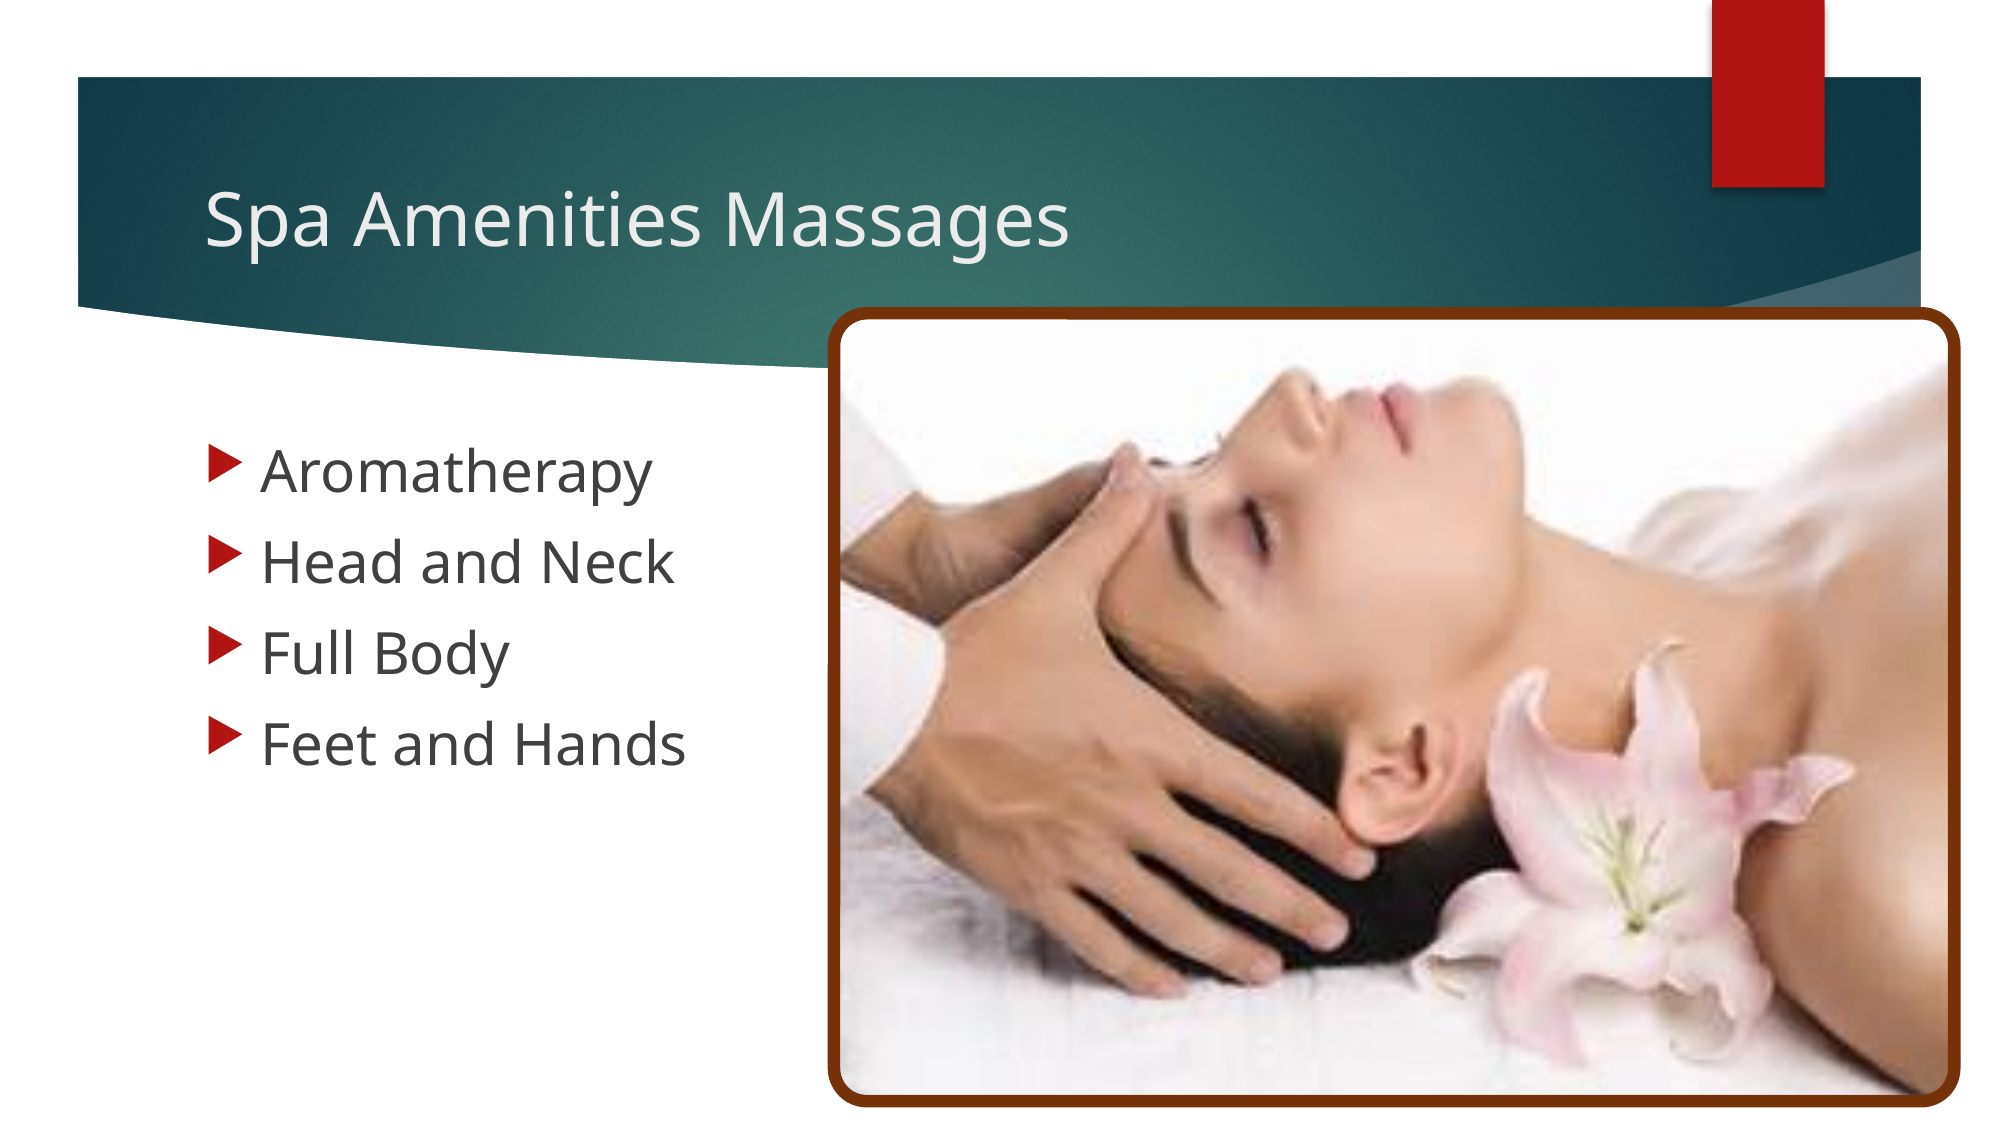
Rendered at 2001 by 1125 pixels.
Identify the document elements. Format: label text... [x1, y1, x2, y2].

list Aromatherapy Head and Neck Full Body Feet and Hands [189, 427, 827, 988]
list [833, 312, 1955, 1102]
title Spa Amenities Massages [189, 158, 1638, 275]
